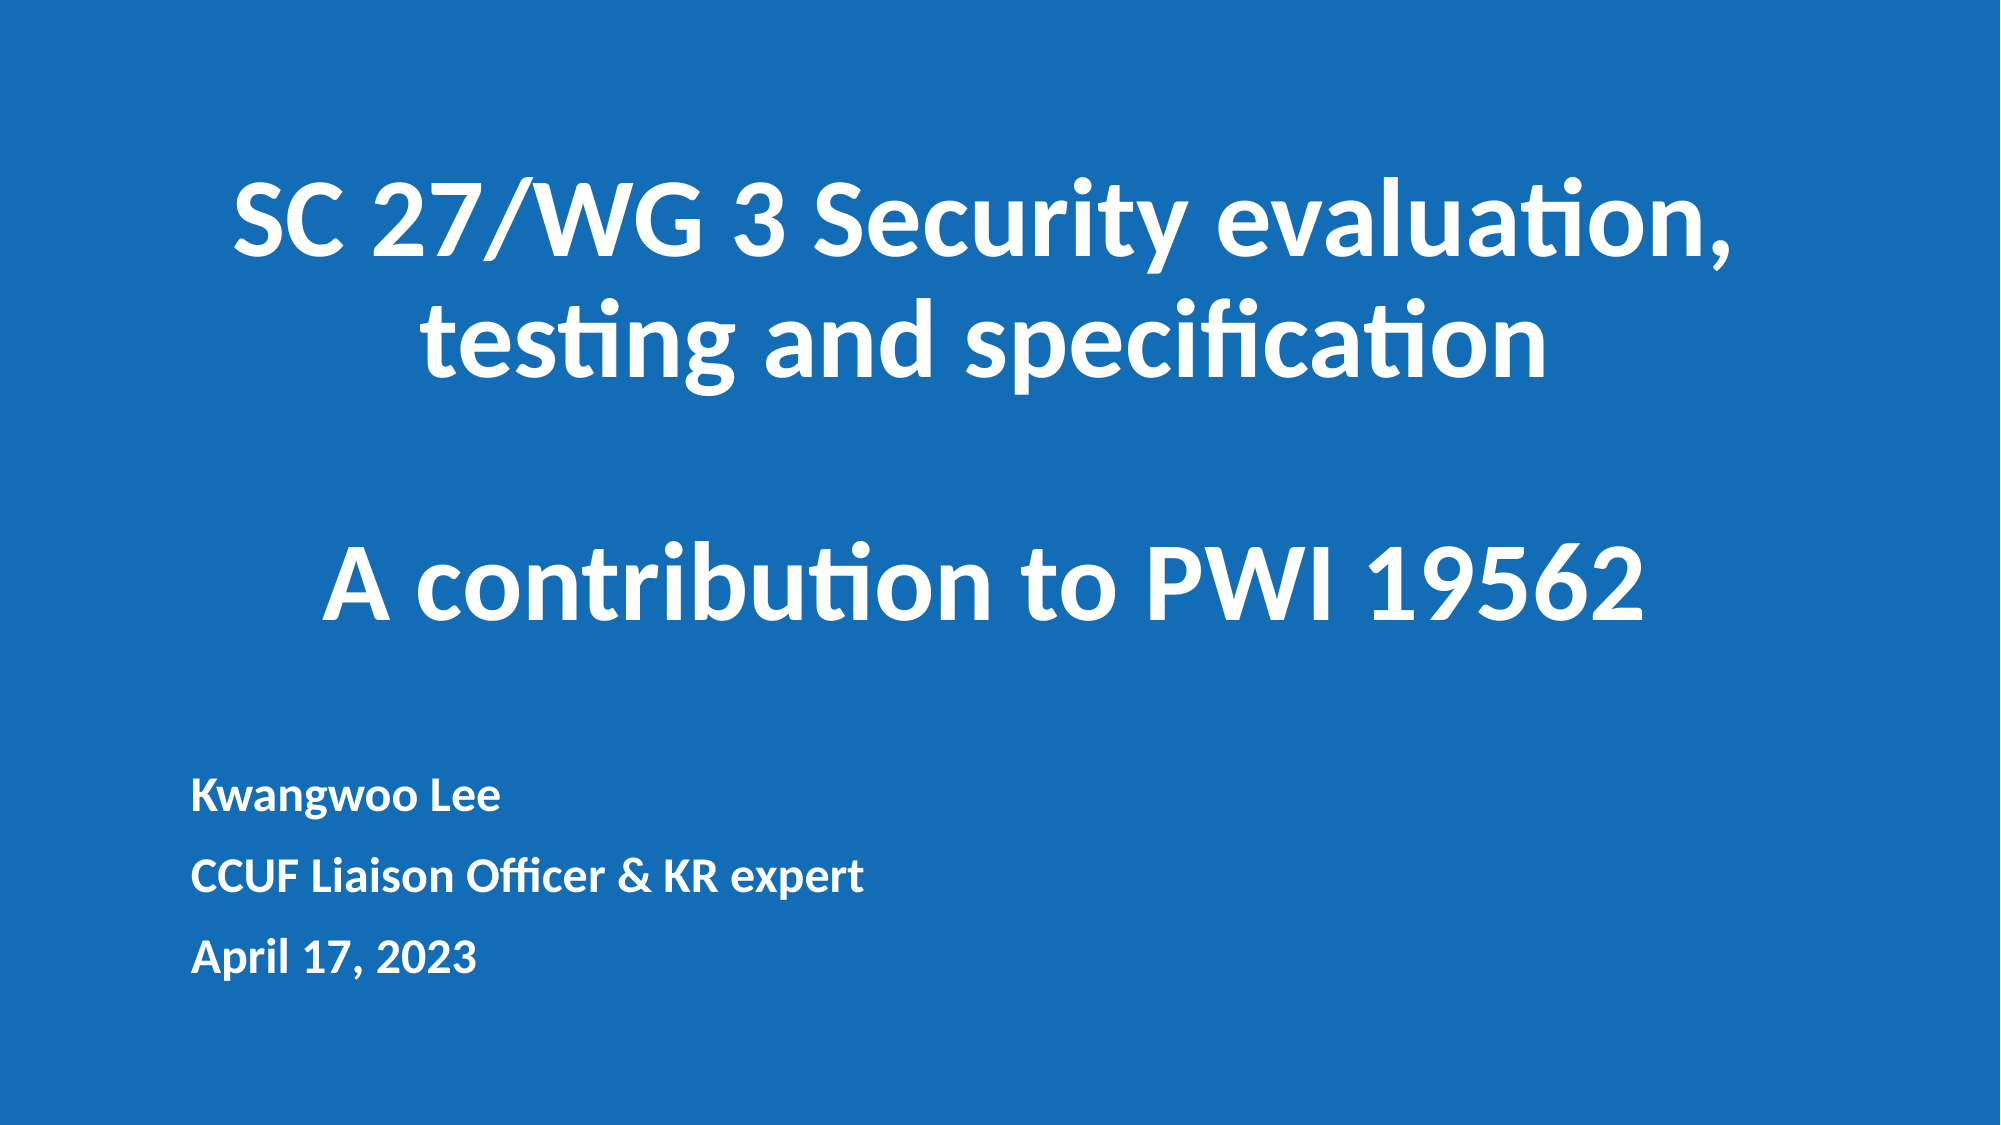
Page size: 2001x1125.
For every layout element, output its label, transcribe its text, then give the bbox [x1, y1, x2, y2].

title SC 27/WG 3 Security evaluation, testing and specification A contribution to PWI 19562 [198, 89, 1771, 653]
subtitle Kwangwoo Lee CCUF Liaison Officer & KR expert April 17, 2023 [175, 753, 1676, 1026]
